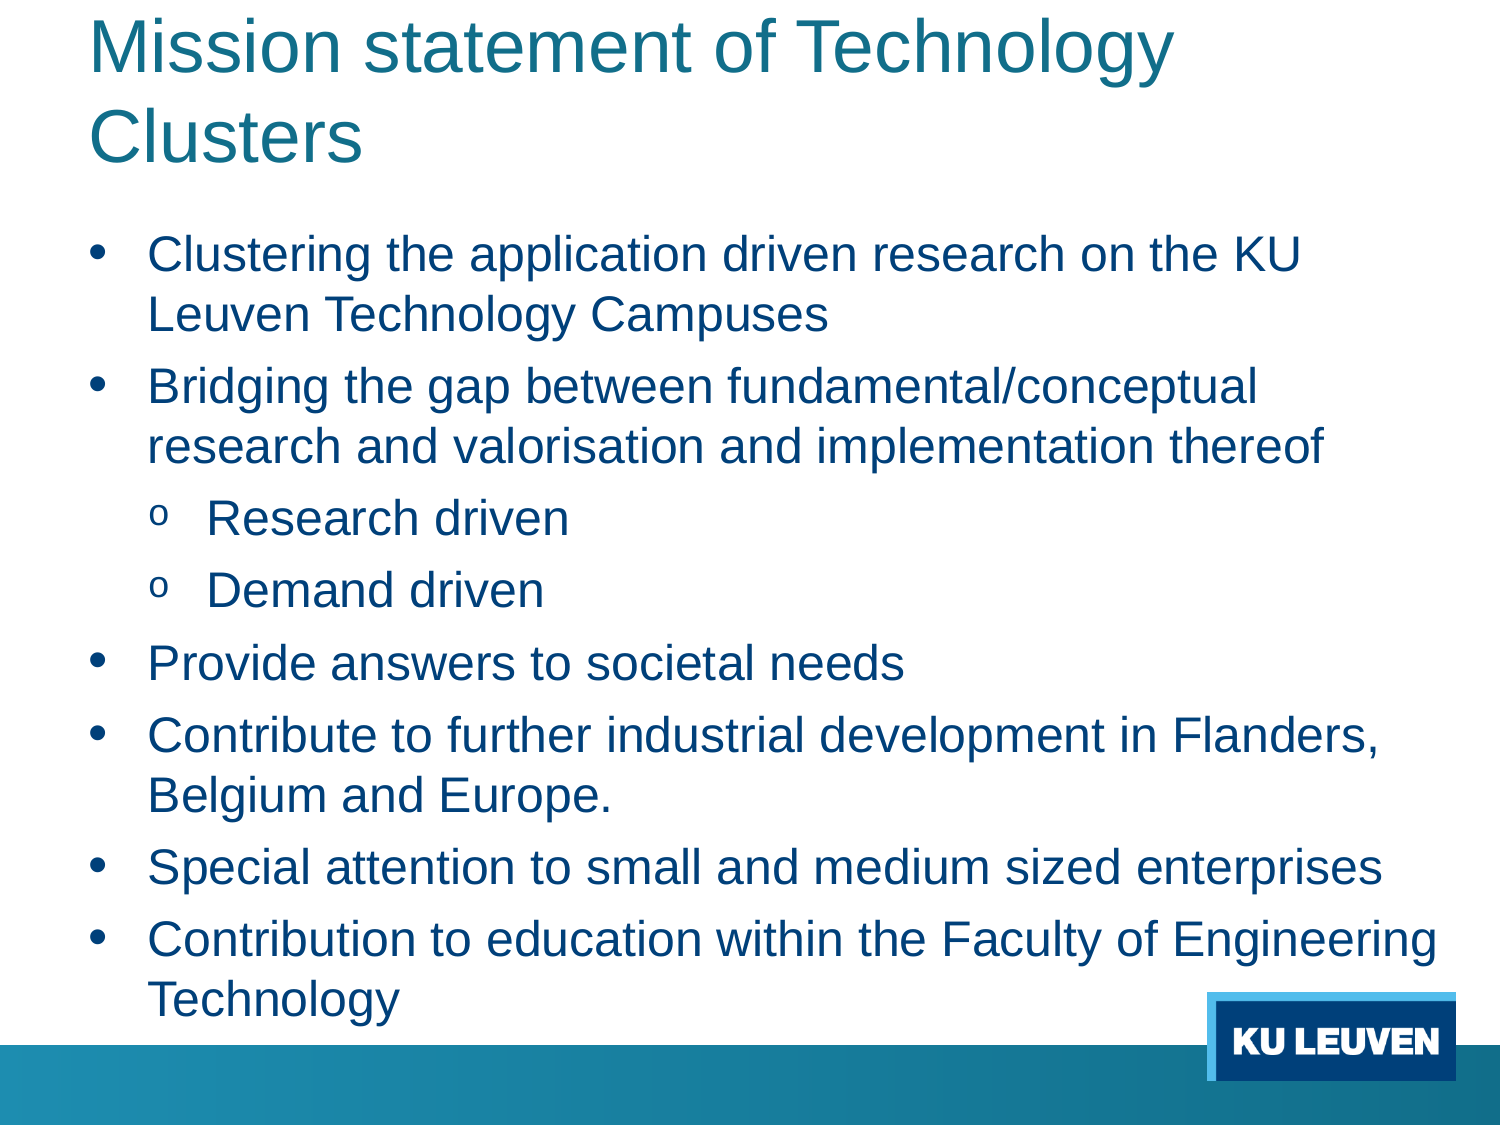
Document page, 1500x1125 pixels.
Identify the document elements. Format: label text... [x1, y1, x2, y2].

picture [1207, 992, 1456, 1081]
title Mission statement of Technology Clusters [88, 29, 1456, 178]
list Clustering the application driven research on the KU Leuven Technology Campuses Bridging the gap between fundamental/conceptual research and valorisation and implementation thereof Research driven Demand driven Provide answers to societal needs Contribute to further industrial development in Flanders, Belgium and Europe. Special attention to small and medium sized enterprises Contribution to education within the Faculty of Engineering Technology [88, 221, 1456, 948]
